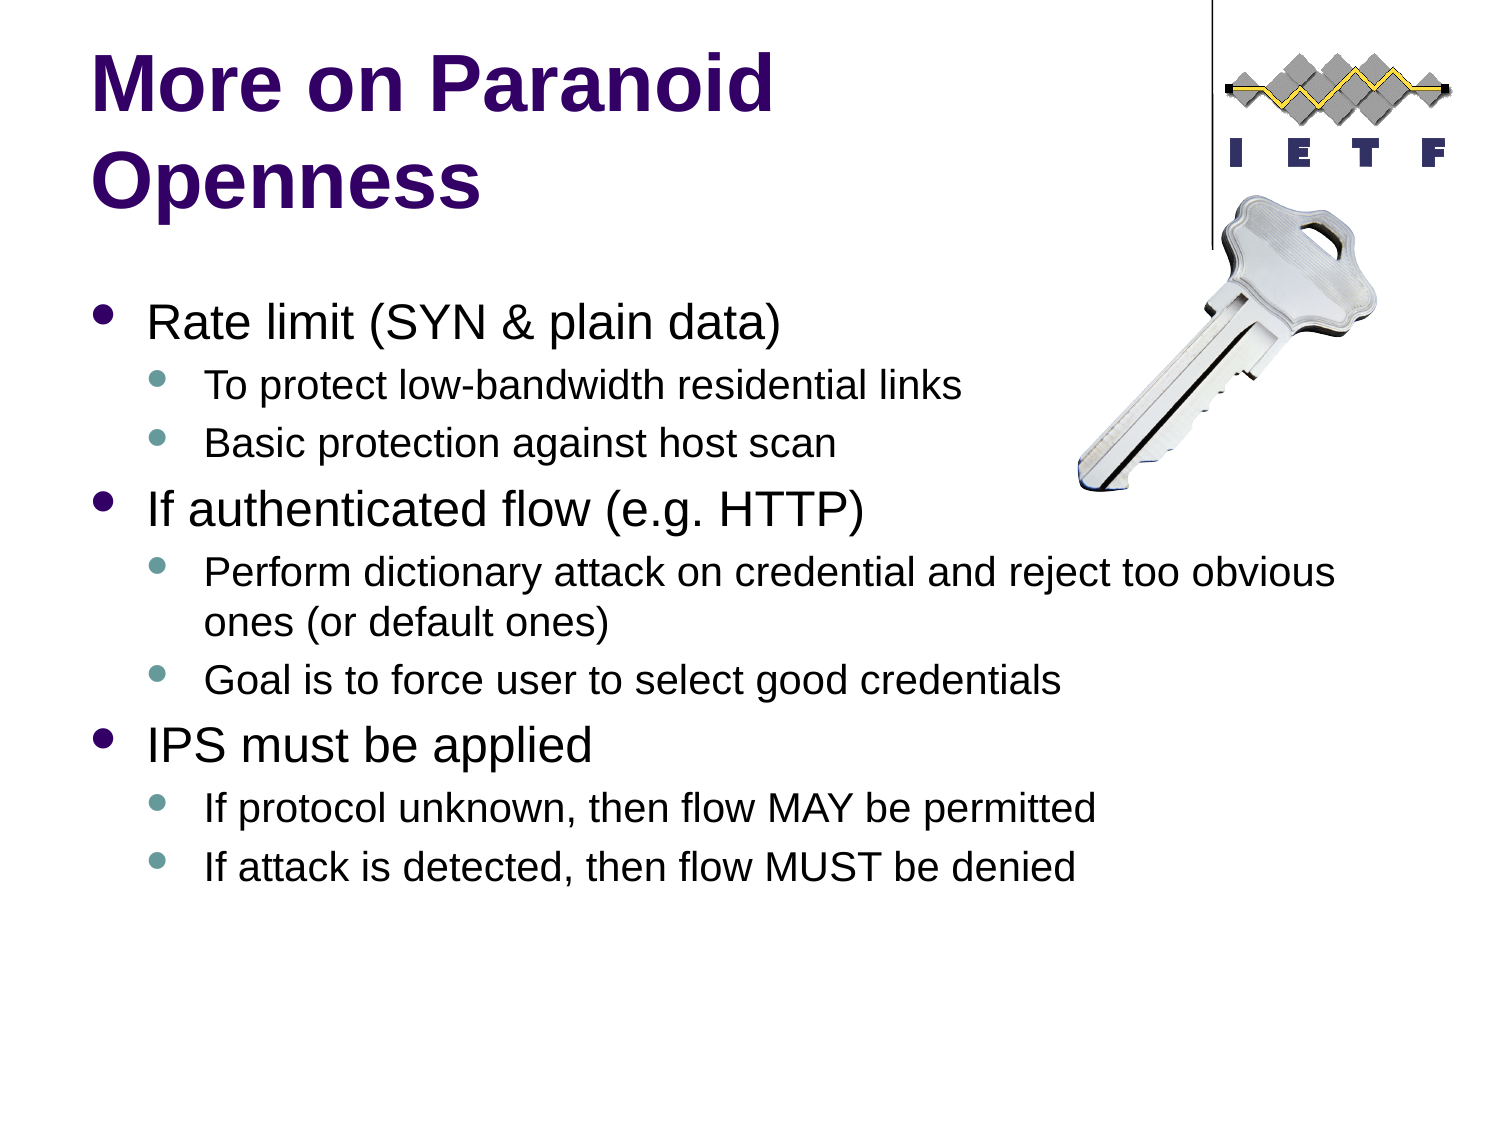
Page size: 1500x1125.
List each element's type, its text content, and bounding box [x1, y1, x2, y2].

title More on Paranoid Openness [74, 19, 1201, 233]
picture [1071, 190, 1384, 499]
list Rate limit (SYN & plain data) To protect low-bandwidth residential links Basic protection against host scan If authenticated flow (e.g. HTTP) Perform dictionary attack on credential and reject too obvious ones (or default ones) Goal is to force user to select good credentials IPS must be applied If protocol unknown, then flow MAY be permitted If attack is detected, then flow MUST be denied [74, 281, 1426, 1006]
picture [1212, 37, 1463, 181]
